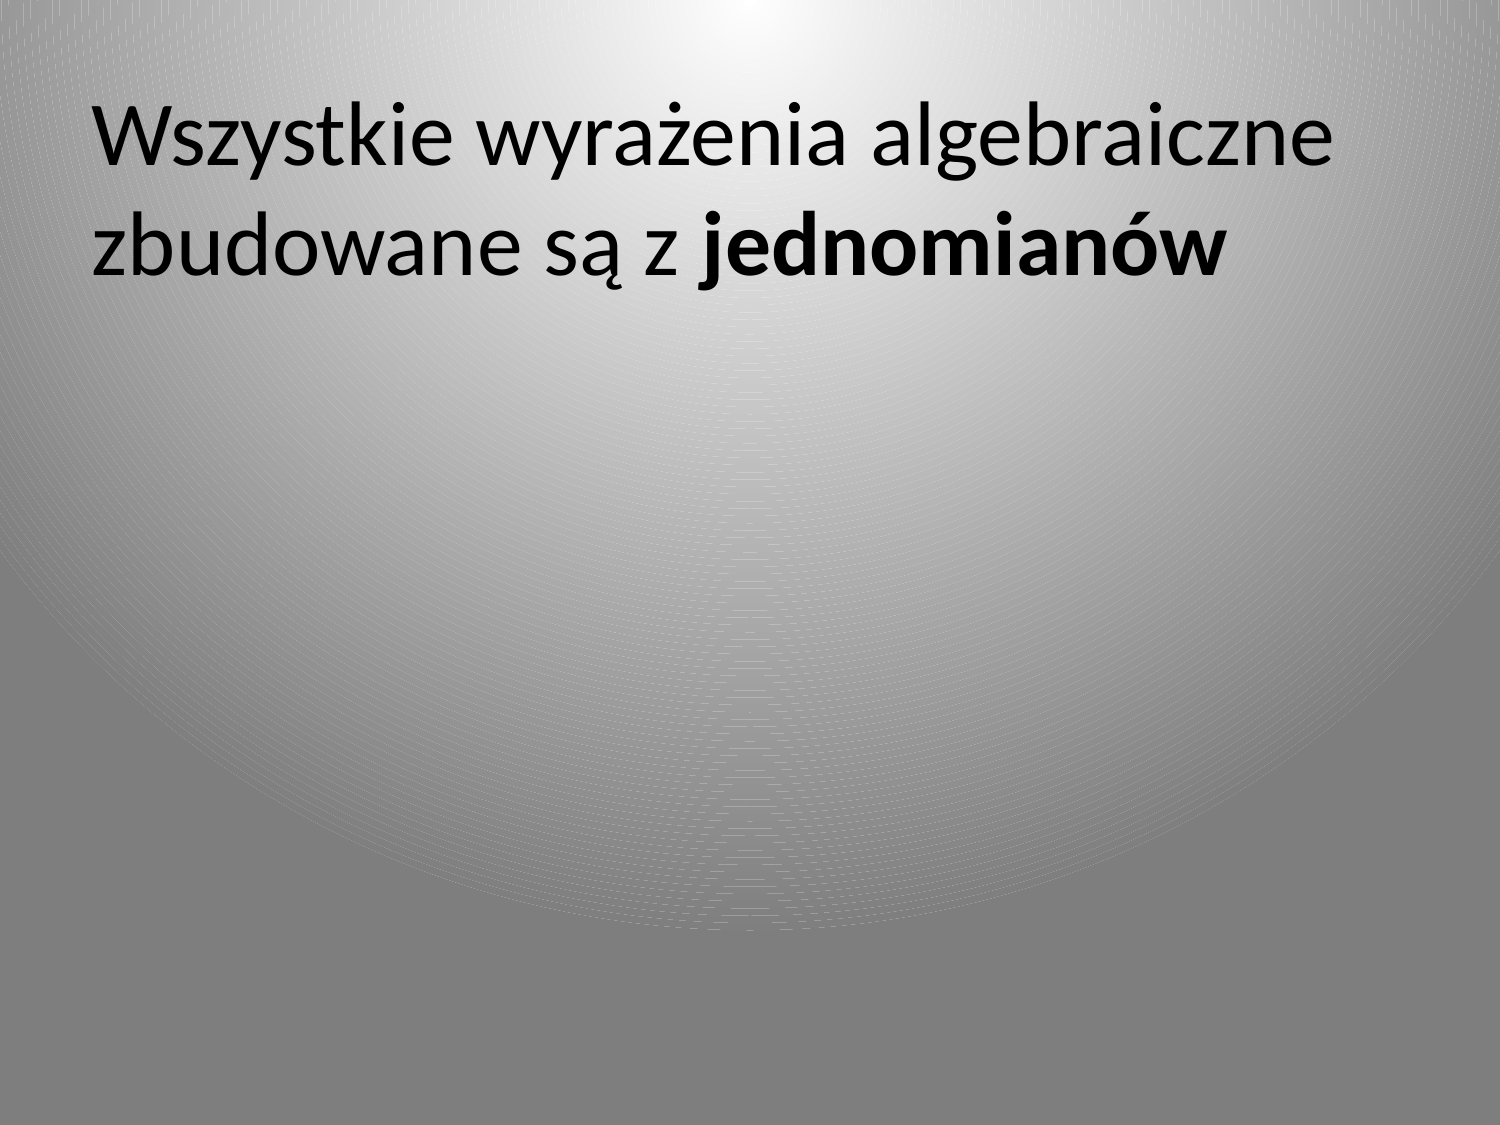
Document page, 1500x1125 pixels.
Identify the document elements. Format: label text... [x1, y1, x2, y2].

list Wszystkie wyrażenia algebraiczne zbudowane są z jednomianów [76, 66, 1427, 809]
